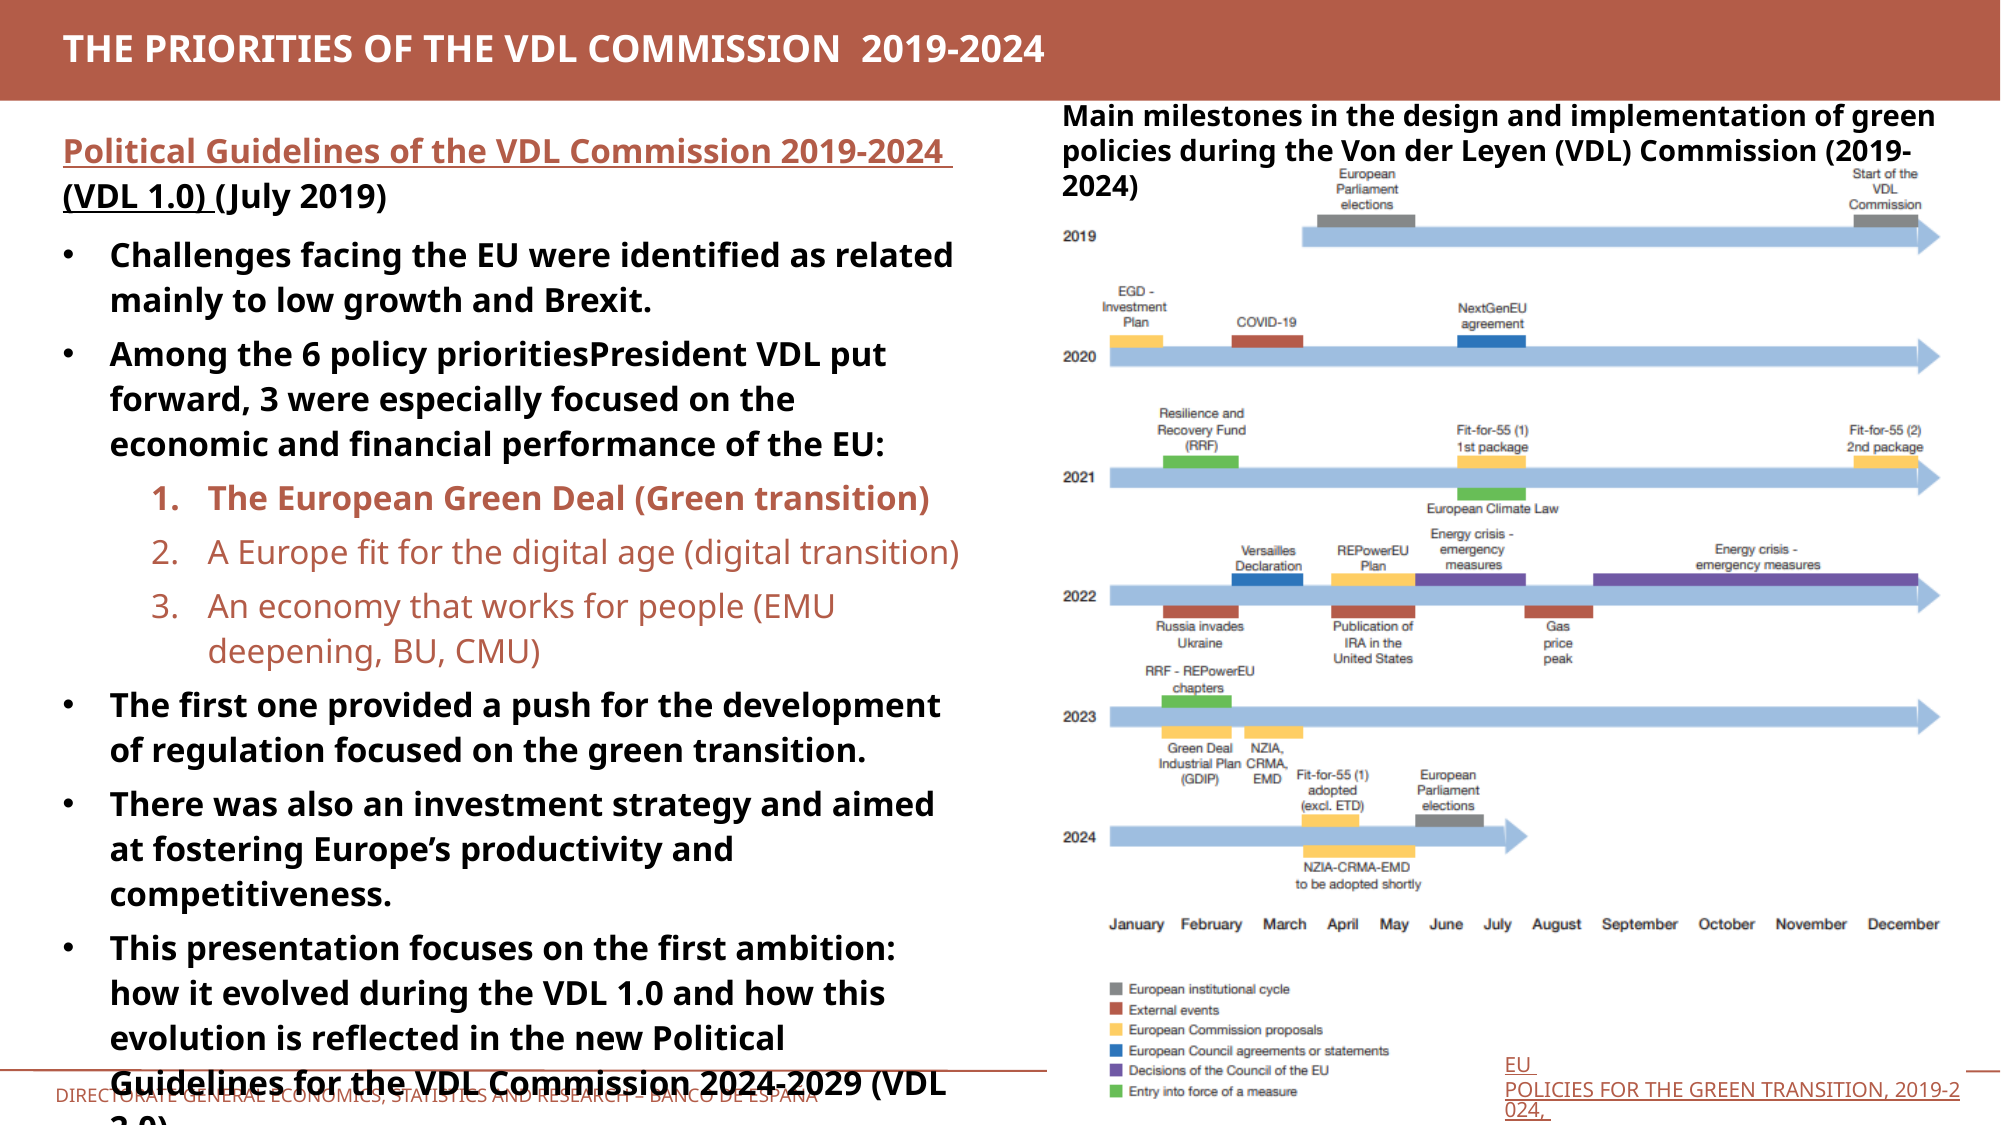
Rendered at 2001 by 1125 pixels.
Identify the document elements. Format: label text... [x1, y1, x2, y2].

picture [1047, 156, 1966, 1120]
text_box [393, 122, 879, 738]
title The priorities of the vdl Commission 2019-2024 [47, 23, 1804, 81]
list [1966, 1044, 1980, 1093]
text_box Main milestones in the design and implementation of green policies during the Von der Leyen (VDL) Commission (2019-2024) [1047, 89, 1981, 210]
list Political Guidelines of the VDL Commission 2019-2024 (VDL 1.0) (July 2019) Challenges facing the EU were identified as related mainly to low growth and Brexit. Among the 6 policy prioritiesPresident VDL put forward, 3 were especially focused on the economic and financial performance of the EU: The European Green Deal (Green transition) A Europe fit for the digital age (digital transition) An economy that works for people (EMU deepening, BU, CMU) The first one provided a push for the development of regulation focused on the green transition. There was also an investment strategy and aimed at fostering Europe’s productivity and competitiveness. This presentation focuses on the first ambition: how it evolved during the VDL 1.0 and how this evolution is reflected in the new Political Guidelines for the VDL Commission 2024-2029 (VDL 2.0) [47, 122, 977, 1063]
